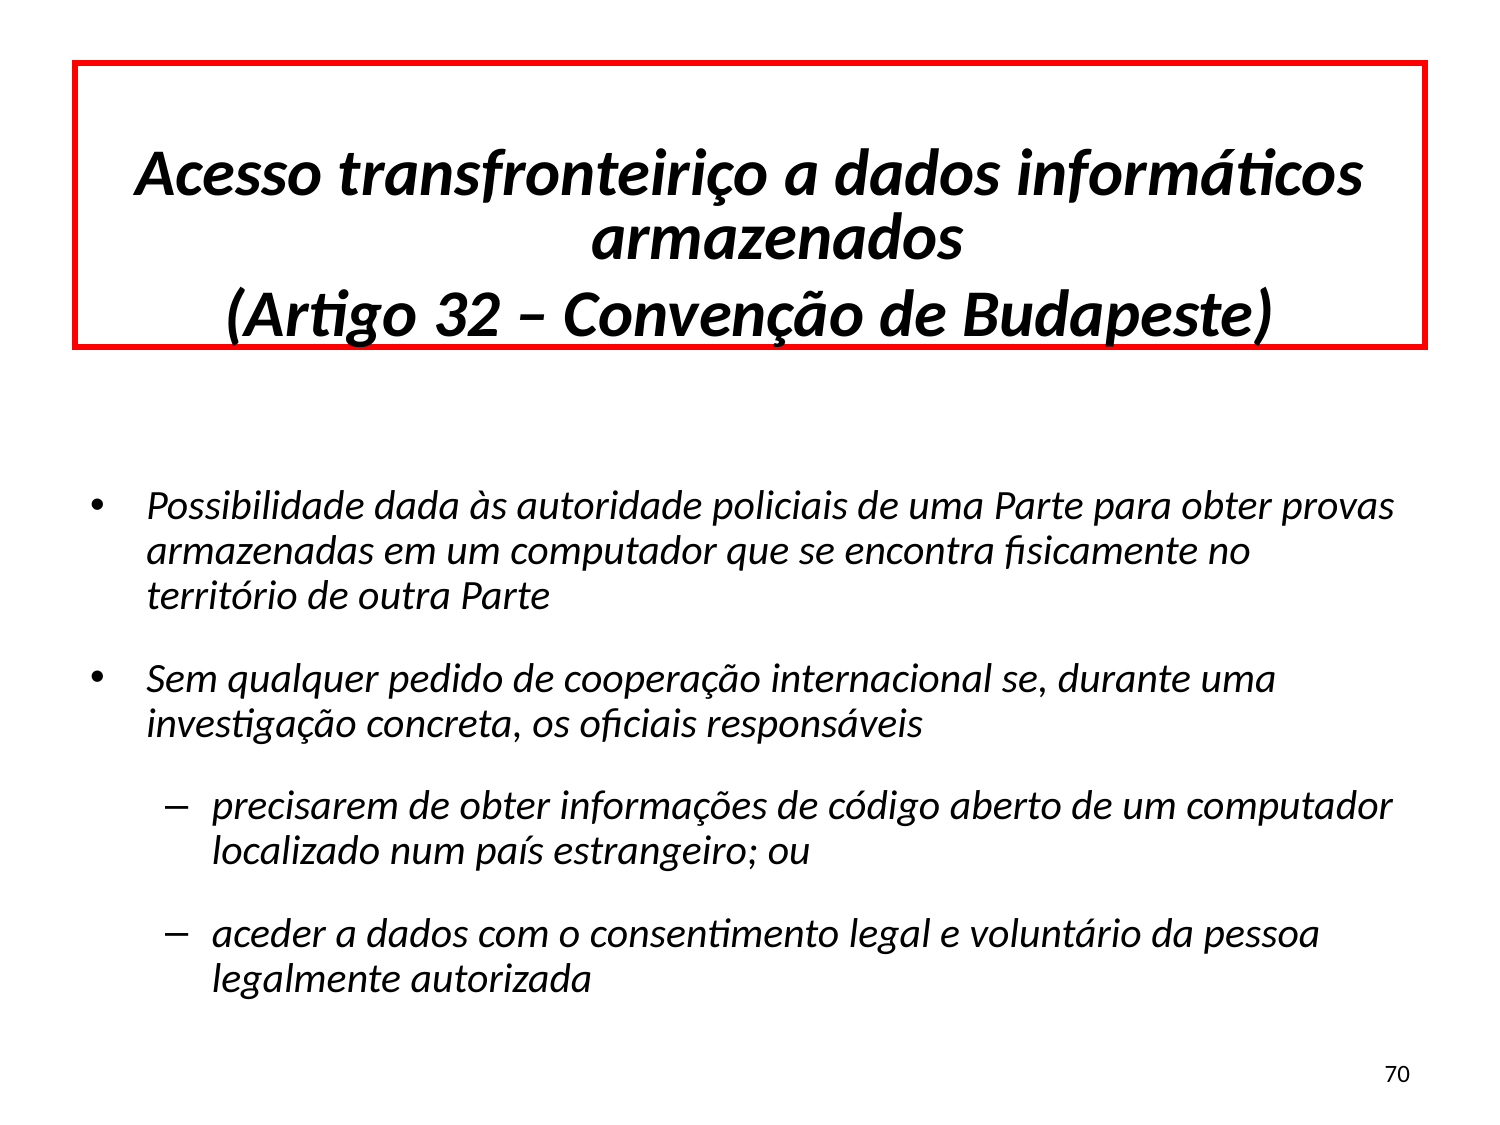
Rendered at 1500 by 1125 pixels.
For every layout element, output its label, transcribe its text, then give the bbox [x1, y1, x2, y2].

text_box Acesso transfronteiriço a dados informáticos armazenados (Artigo 32 – Convenção de Budapeste) Possibilidade dada às autoridade policiais de uma Parte para obter provas armazenadas em um computador que se encontra fisicamente no território de outra Parte Sem qualquer pedido de cooperação internacional se, durante uma investigação concreta, os oficiais responsáveis precisarem de obter informações de código aberto de um computador localizado num país estrangeiro; ou aceder a dados com o consentimento legal e voluntário da pessoa legalmente autorizada [74, 63, 1425, 347]
slide_number 70 [1074, 1042, 1425, 1103]
